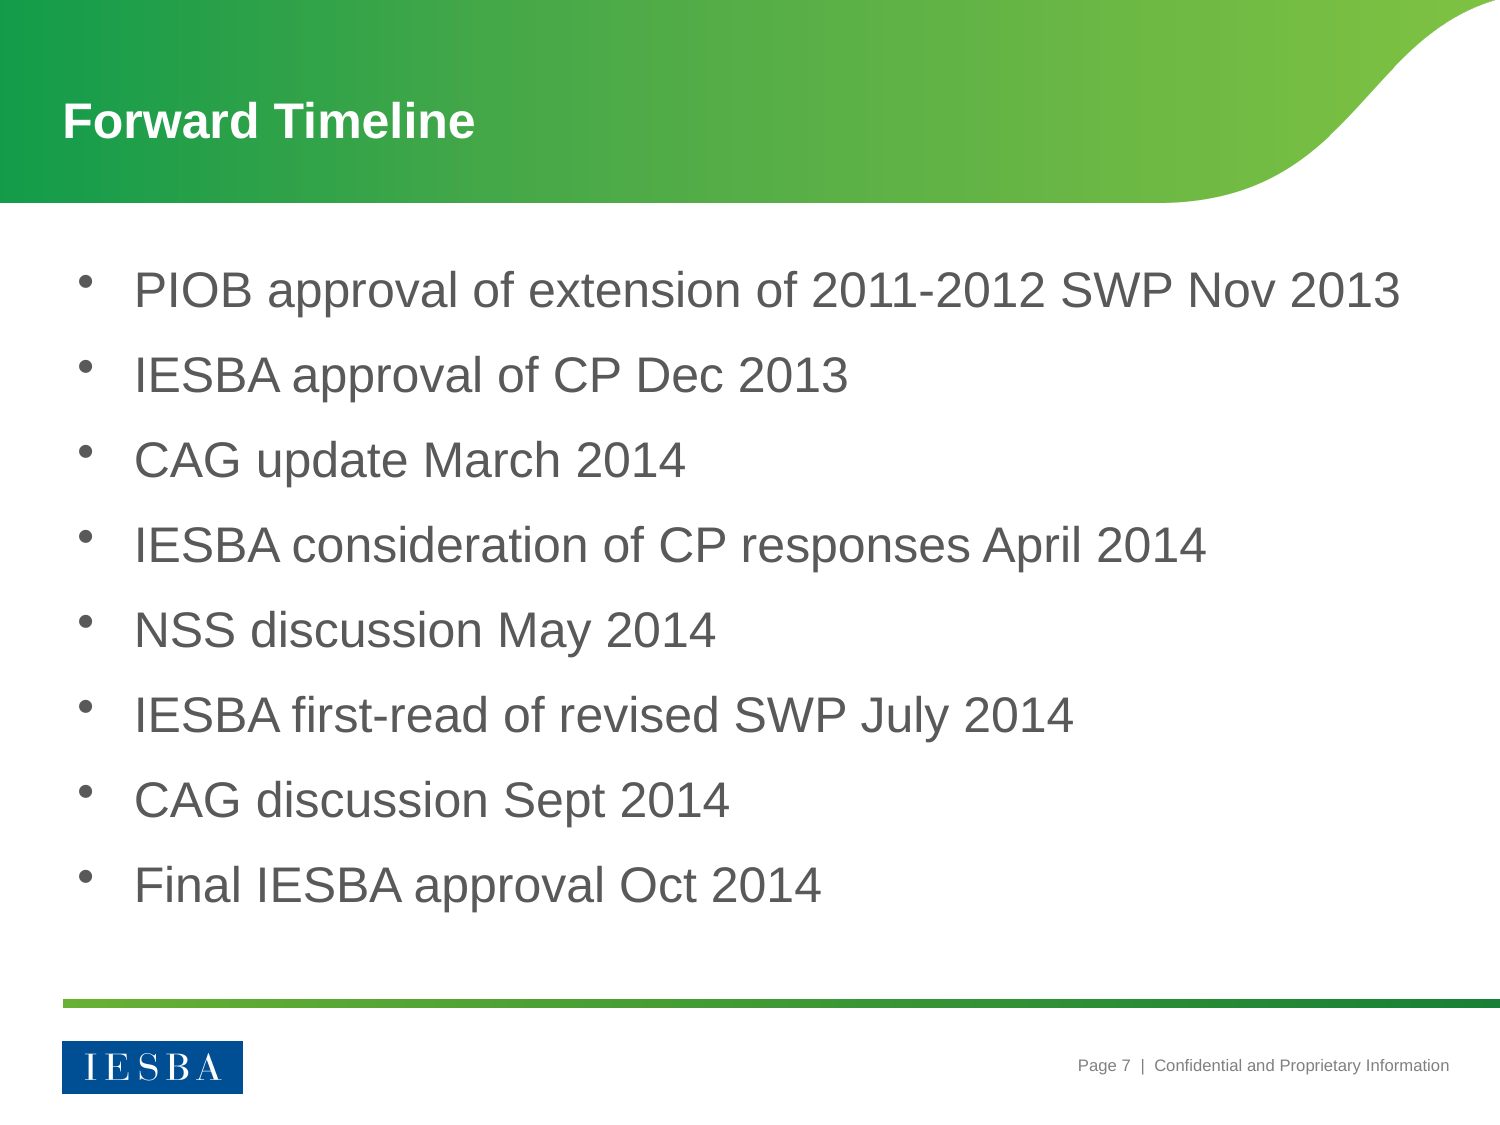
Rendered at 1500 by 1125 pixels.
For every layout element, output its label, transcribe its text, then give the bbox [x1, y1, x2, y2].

title Forward Timeline [62, 75, 1300, 163]
list PIOB approval of extension of 2011-2012 SWP Nov 2013 IESBA approval of CP Dec 2013 CAG update March 2014 IESBA consideration of CP responses April 2014 NSS discussion May 2014 IESBA first-read of revised SWP July 2014 CAG discussion Sept 2014 Final IESBA approval Oct 2014 [62, 249, 1463, 1000]
picture [0, 0, 1497, 203]
picture [62, 1041, 243, 1094]
